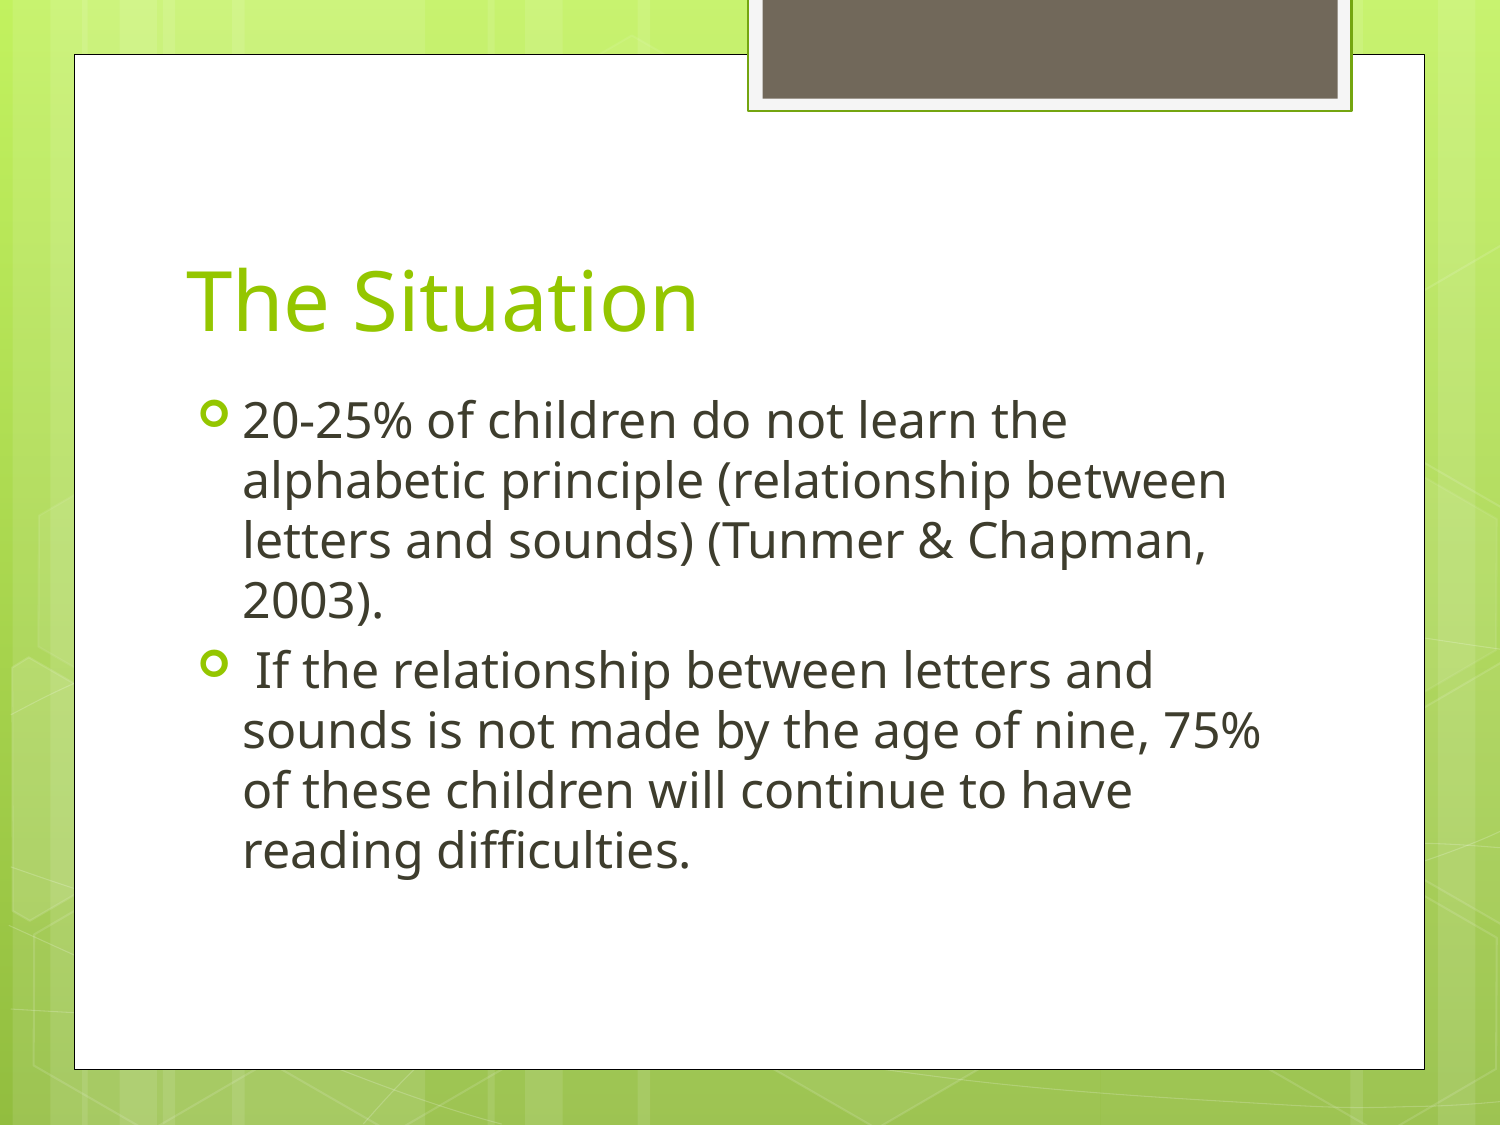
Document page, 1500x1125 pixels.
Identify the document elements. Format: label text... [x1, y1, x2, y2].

list 20-25% of children do not learn the alphabetic principle (relationship between letters and sounds) (Tunmer & Chapman, 2003). If the relationship between letters and sounds is not made by the age of nine, 75% of these children will continue to have reading difficulties. [171, 381, 1283, 957]
title The Situation [171, 168, 1324, 357]
